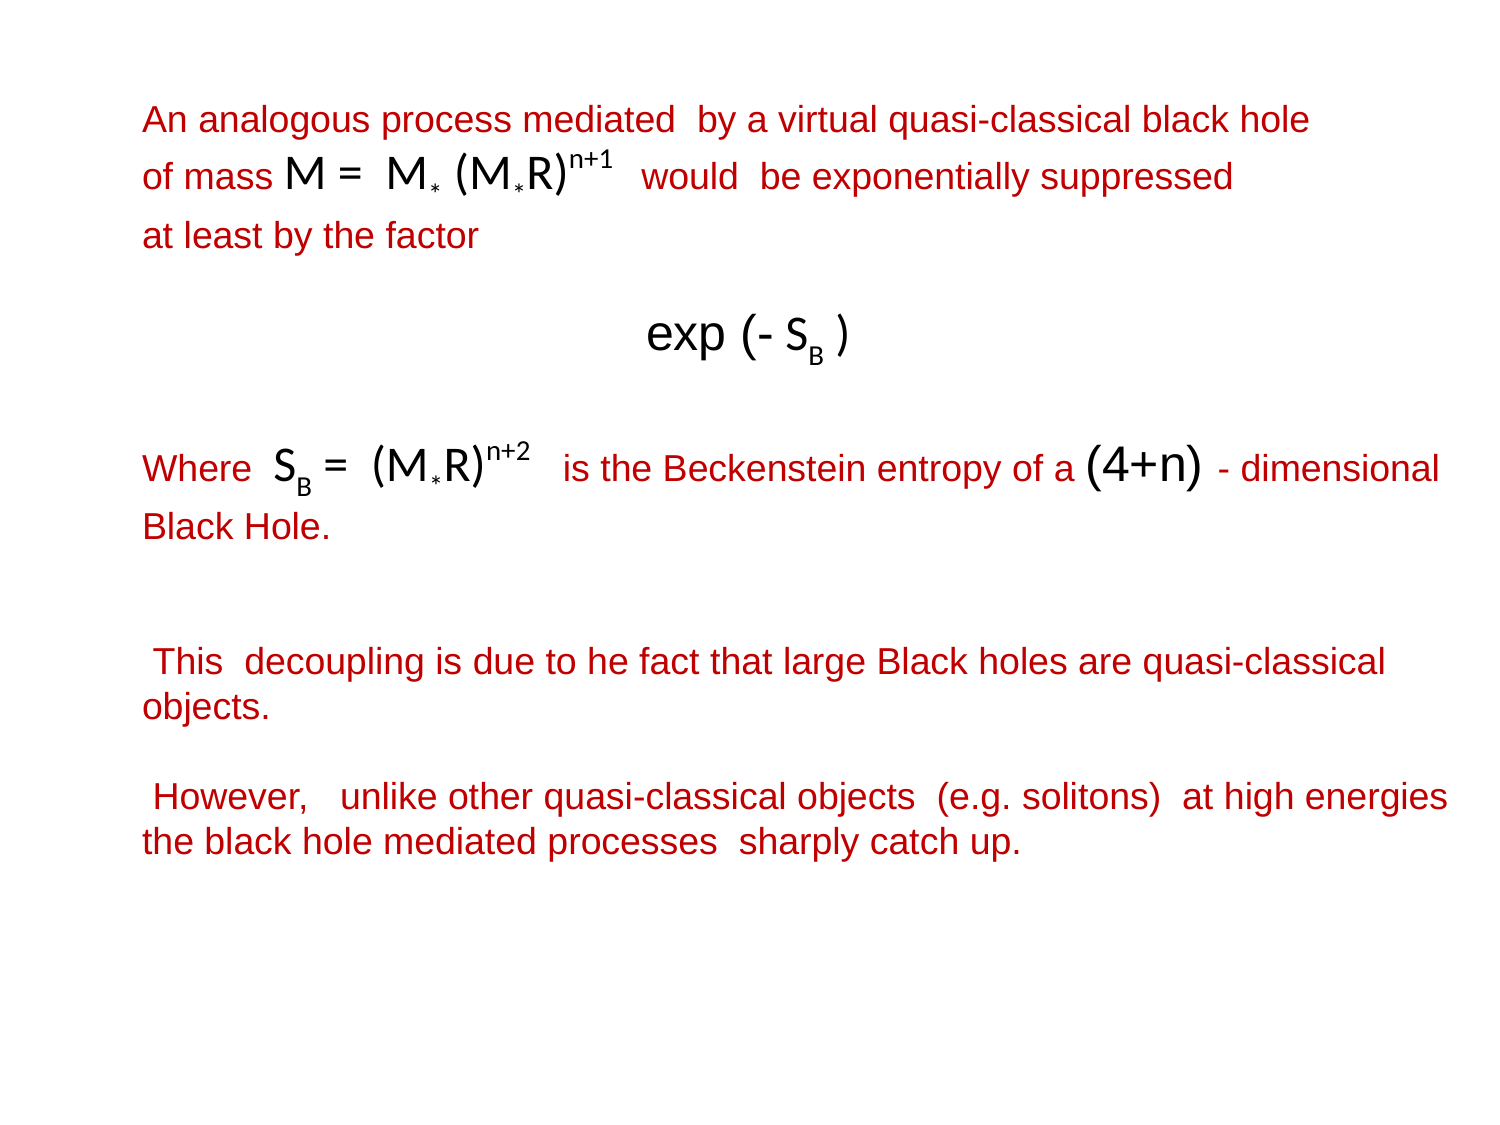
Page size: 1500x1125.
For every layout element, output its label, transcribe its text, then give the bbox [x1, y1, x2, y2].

text_box An analogous process mediated by a virtual quasi-classical black hole of mass M = M* (M*R)n+1 would be exponentially suppressed at least by the factor exp (- SB ) Where SB = (M*R)n+2 is the Beckenstein entropy of a (4+n) - dimensional Black Hole. This decoupling is due to he fact that large Black holes are quasi-classical objects. However, unlike other quasi-classical objects (e.g. solitons) at high energies the black hole mediated processes sharply catch up. [127, 87, 1476, 1005]
